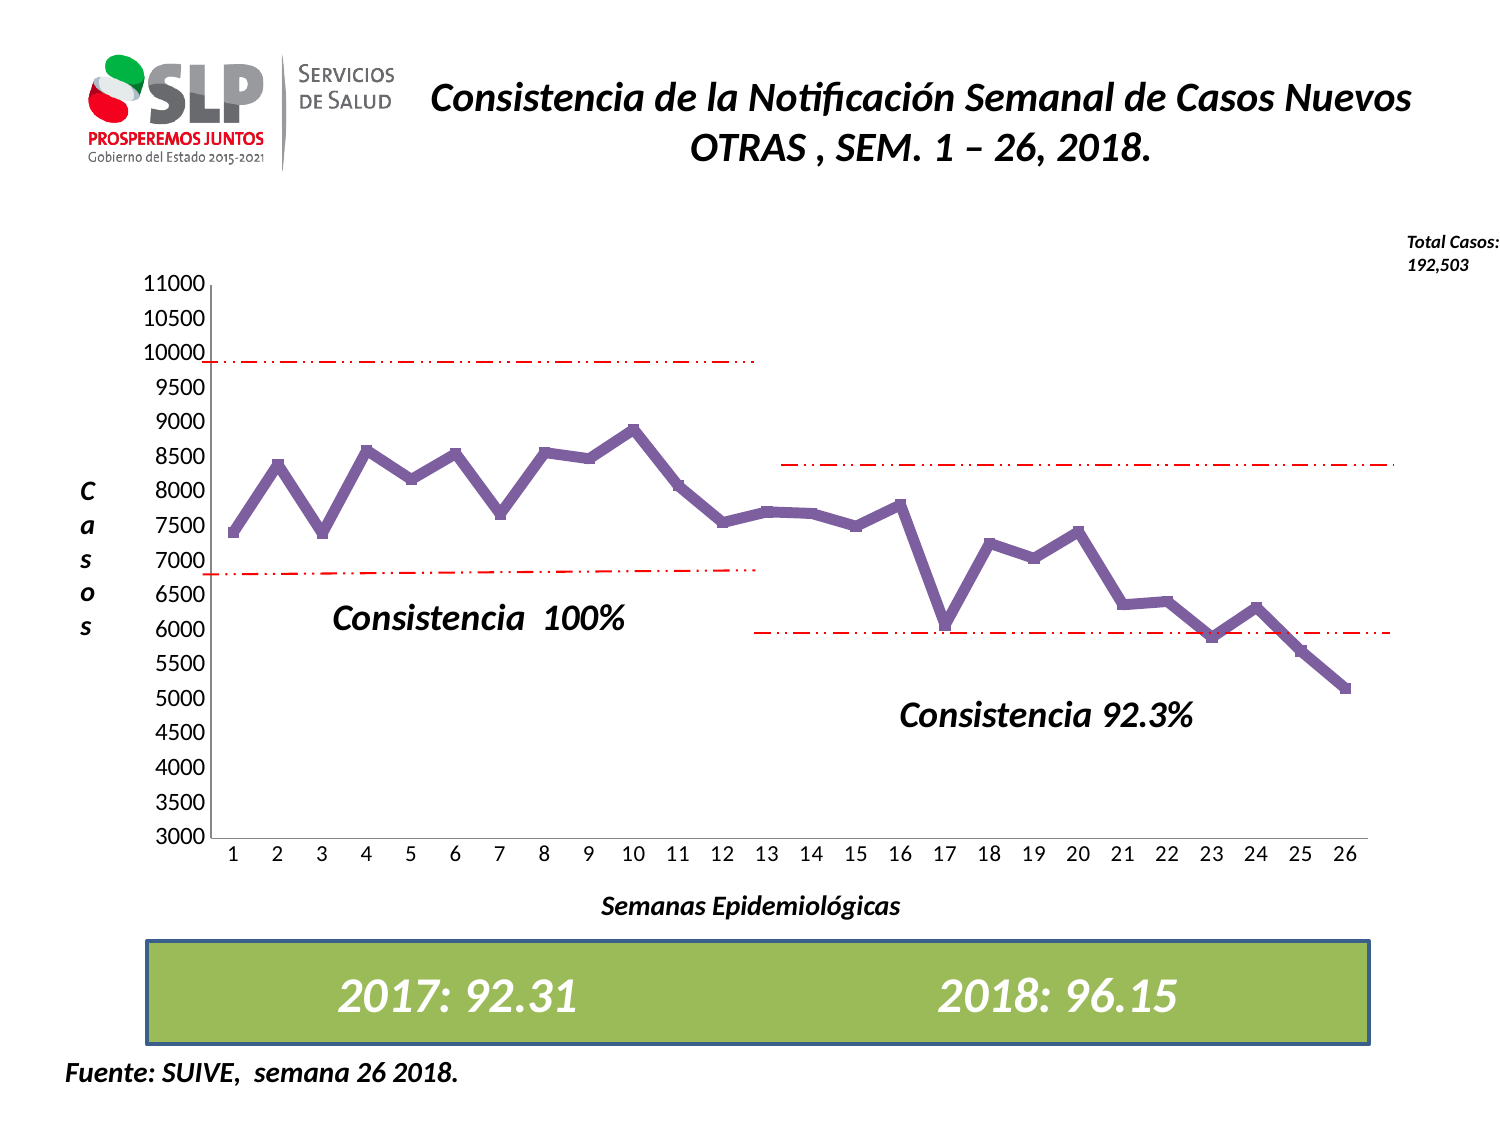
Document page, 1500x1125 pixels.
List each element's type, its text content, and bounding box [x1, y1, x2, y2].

picture [88, 54, 394, 172]
text_box Total Casos: 192,503 [1392, 222, 1500, 283]
text_box 2017: 92.31 2018: 96.15 [145, 939, 1371, 1046]
chart [116, 260, 1394, 881]
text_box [202, 569, 756, 575]
text_box Casos [65, 465, 102, 649]
text_box Consistencia de la Notificación Semanal de Casos Nuevos OTRAS , SEM. 1 – 26, 2018. [343, 62, 1500, 177]
text_box Semanas Epidemiológicas [420, 889, 1088, 929]
text_box Fuente: SUIVE, semana 26 2018. [50, 1045, 573, 1096]
